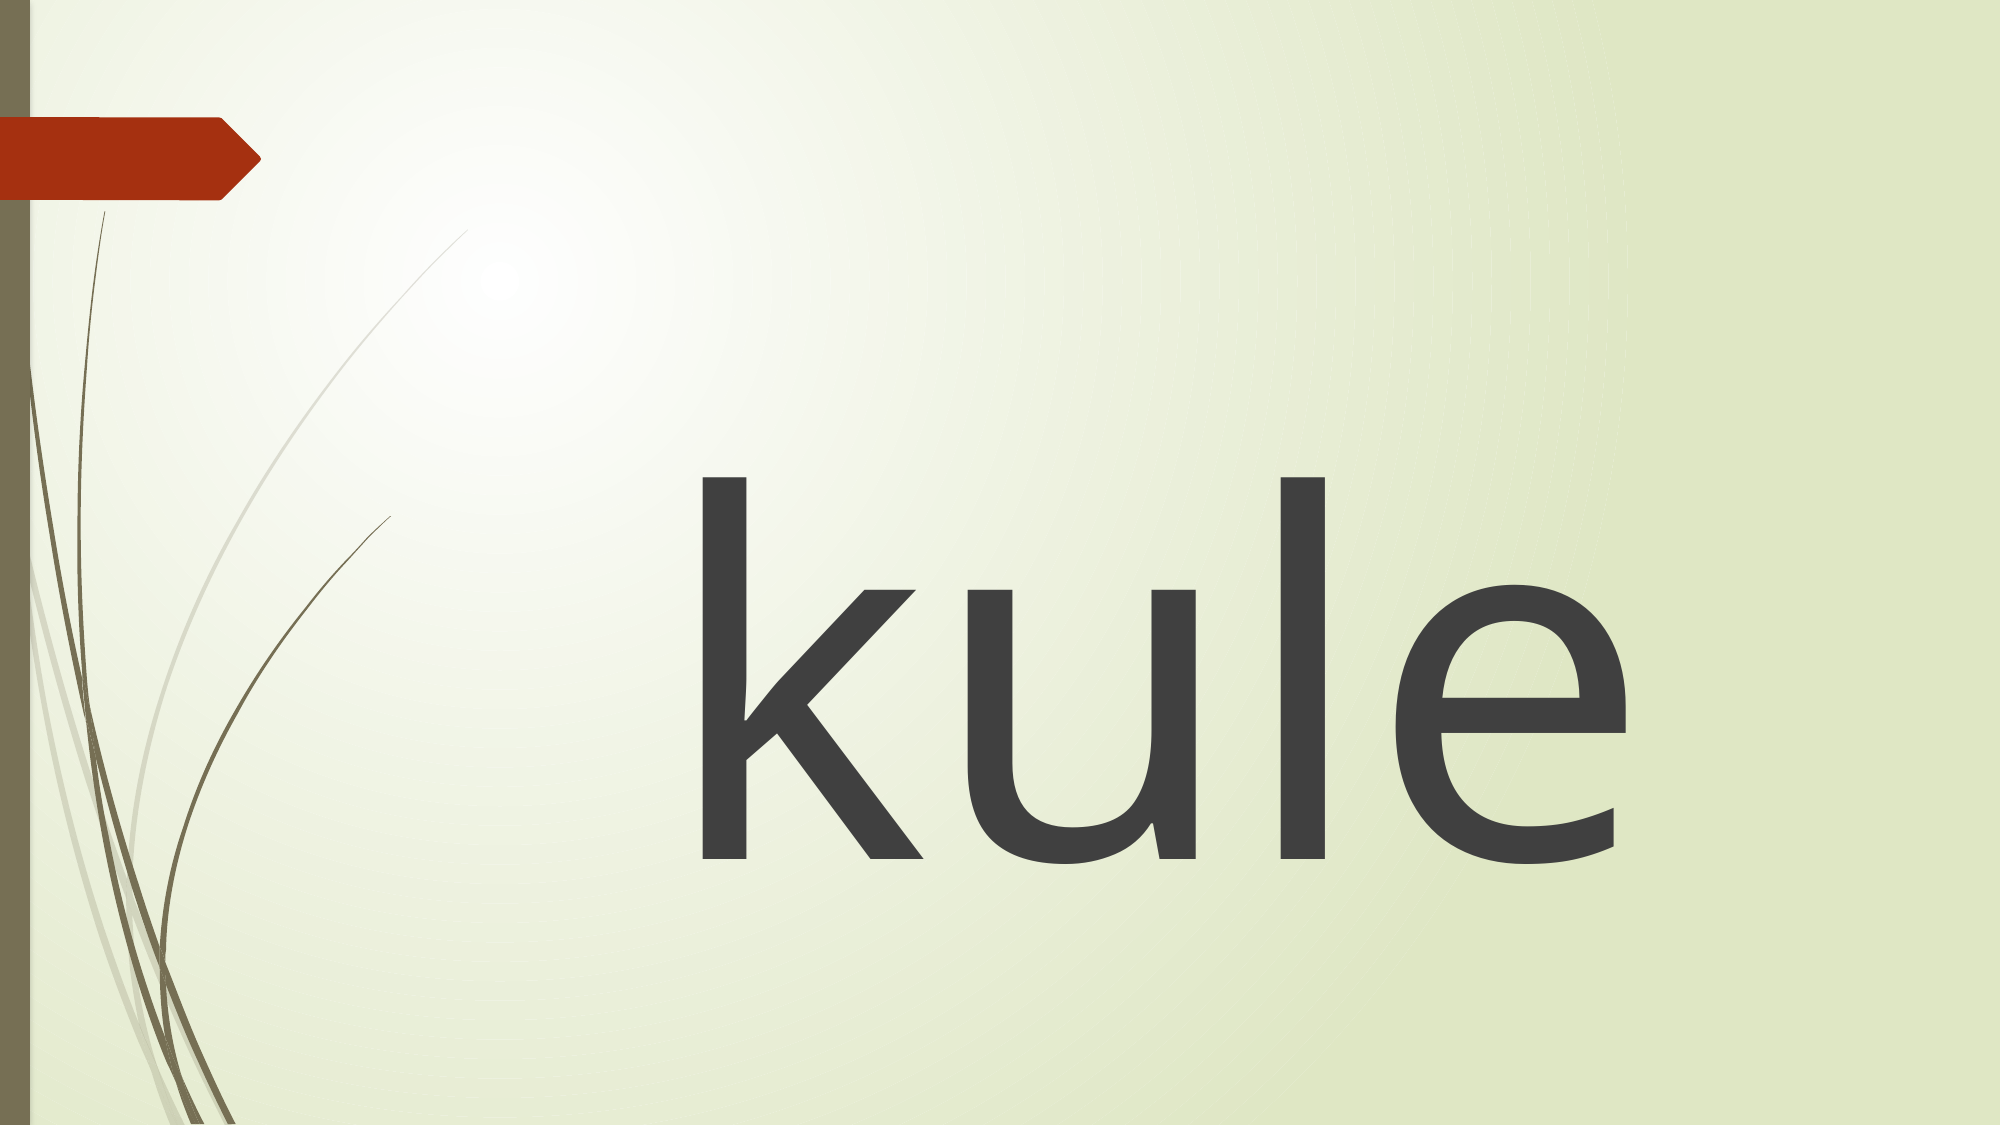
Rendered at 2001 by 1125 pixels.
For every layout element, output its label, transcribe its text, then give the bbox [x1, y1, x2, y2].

list kule [424, 350, 1888, 970]
